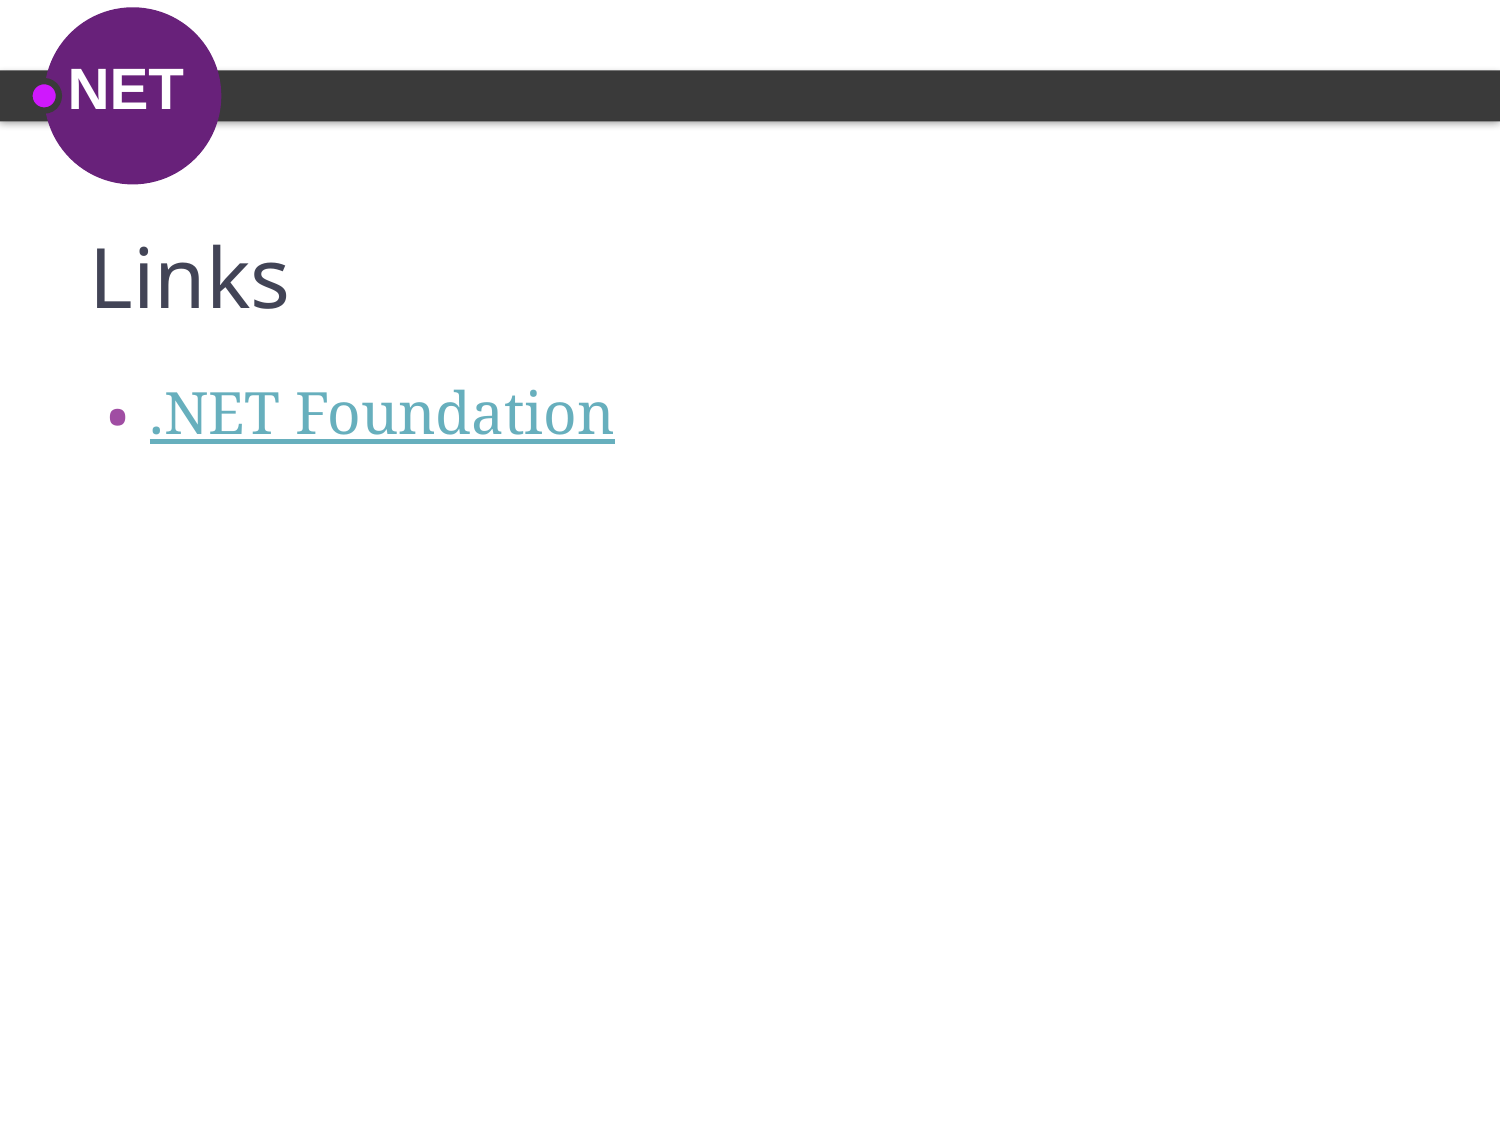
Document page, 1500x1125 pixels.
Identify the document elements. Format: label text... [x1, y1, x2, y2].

list .NET Foundation [75, 368, 1425, 1079]
title Links [75, 187, 1425, 363]
